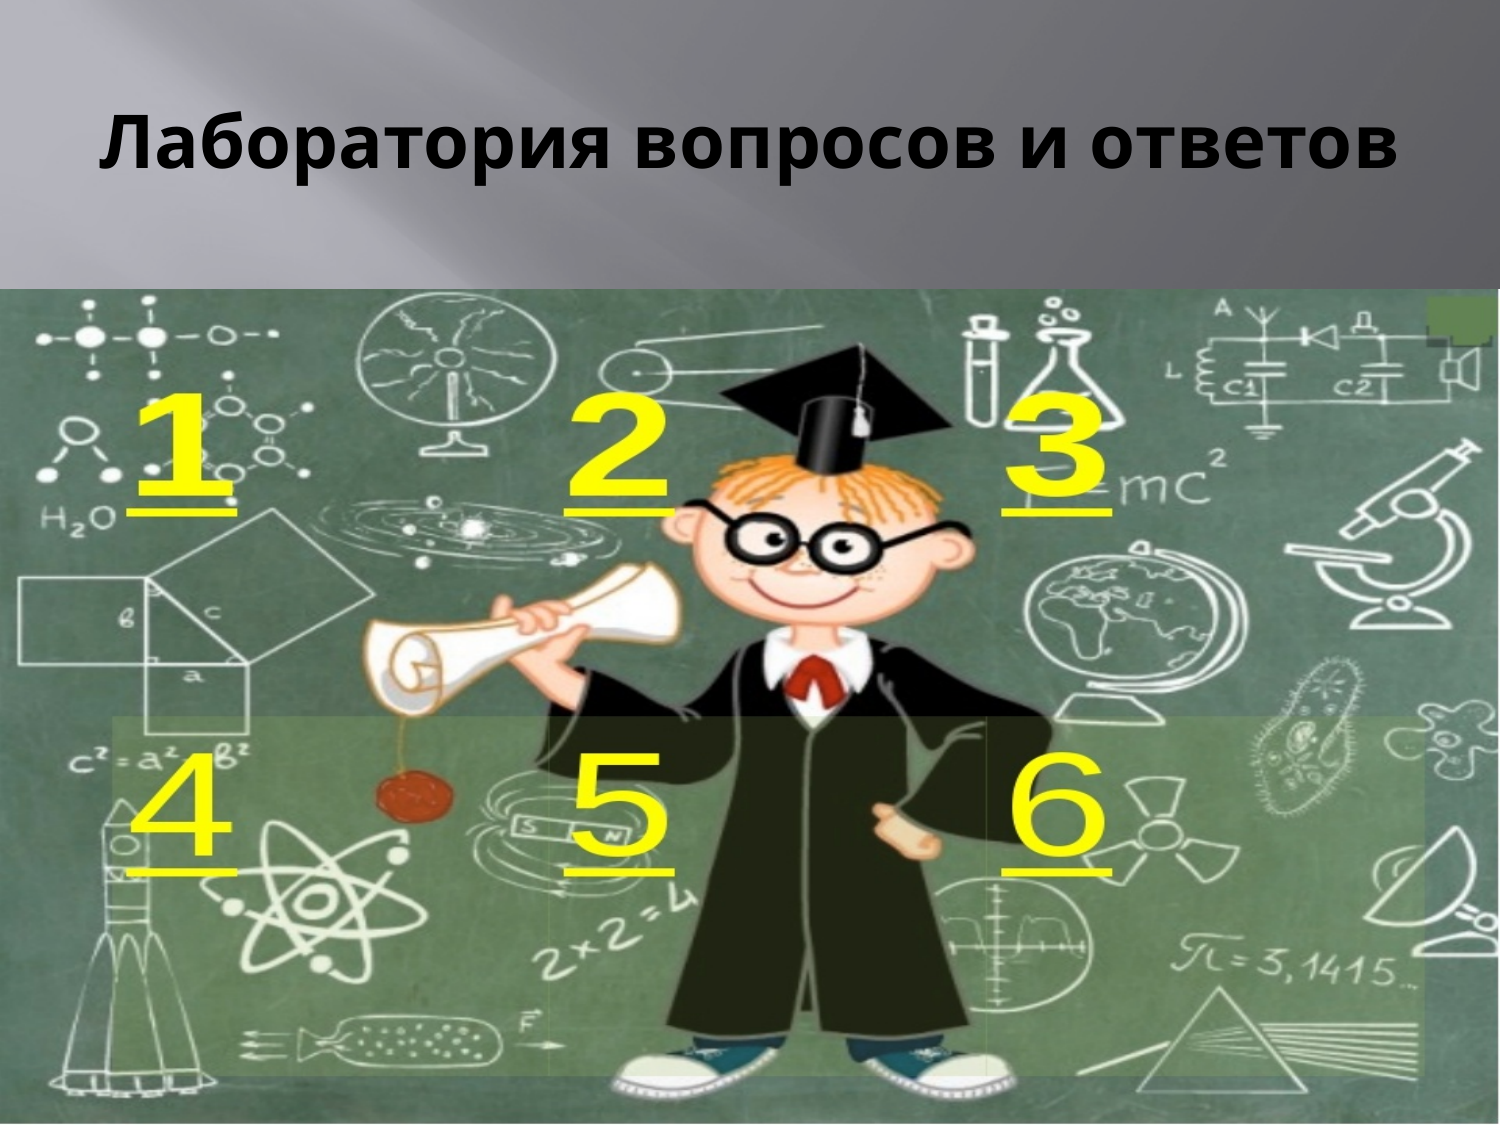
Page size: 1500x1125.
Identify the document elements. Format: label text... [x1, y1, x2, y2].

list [0, 289, 1500, 1125]
title Лаборатория вопросов и ответов [75, 45, 1425, 233]
